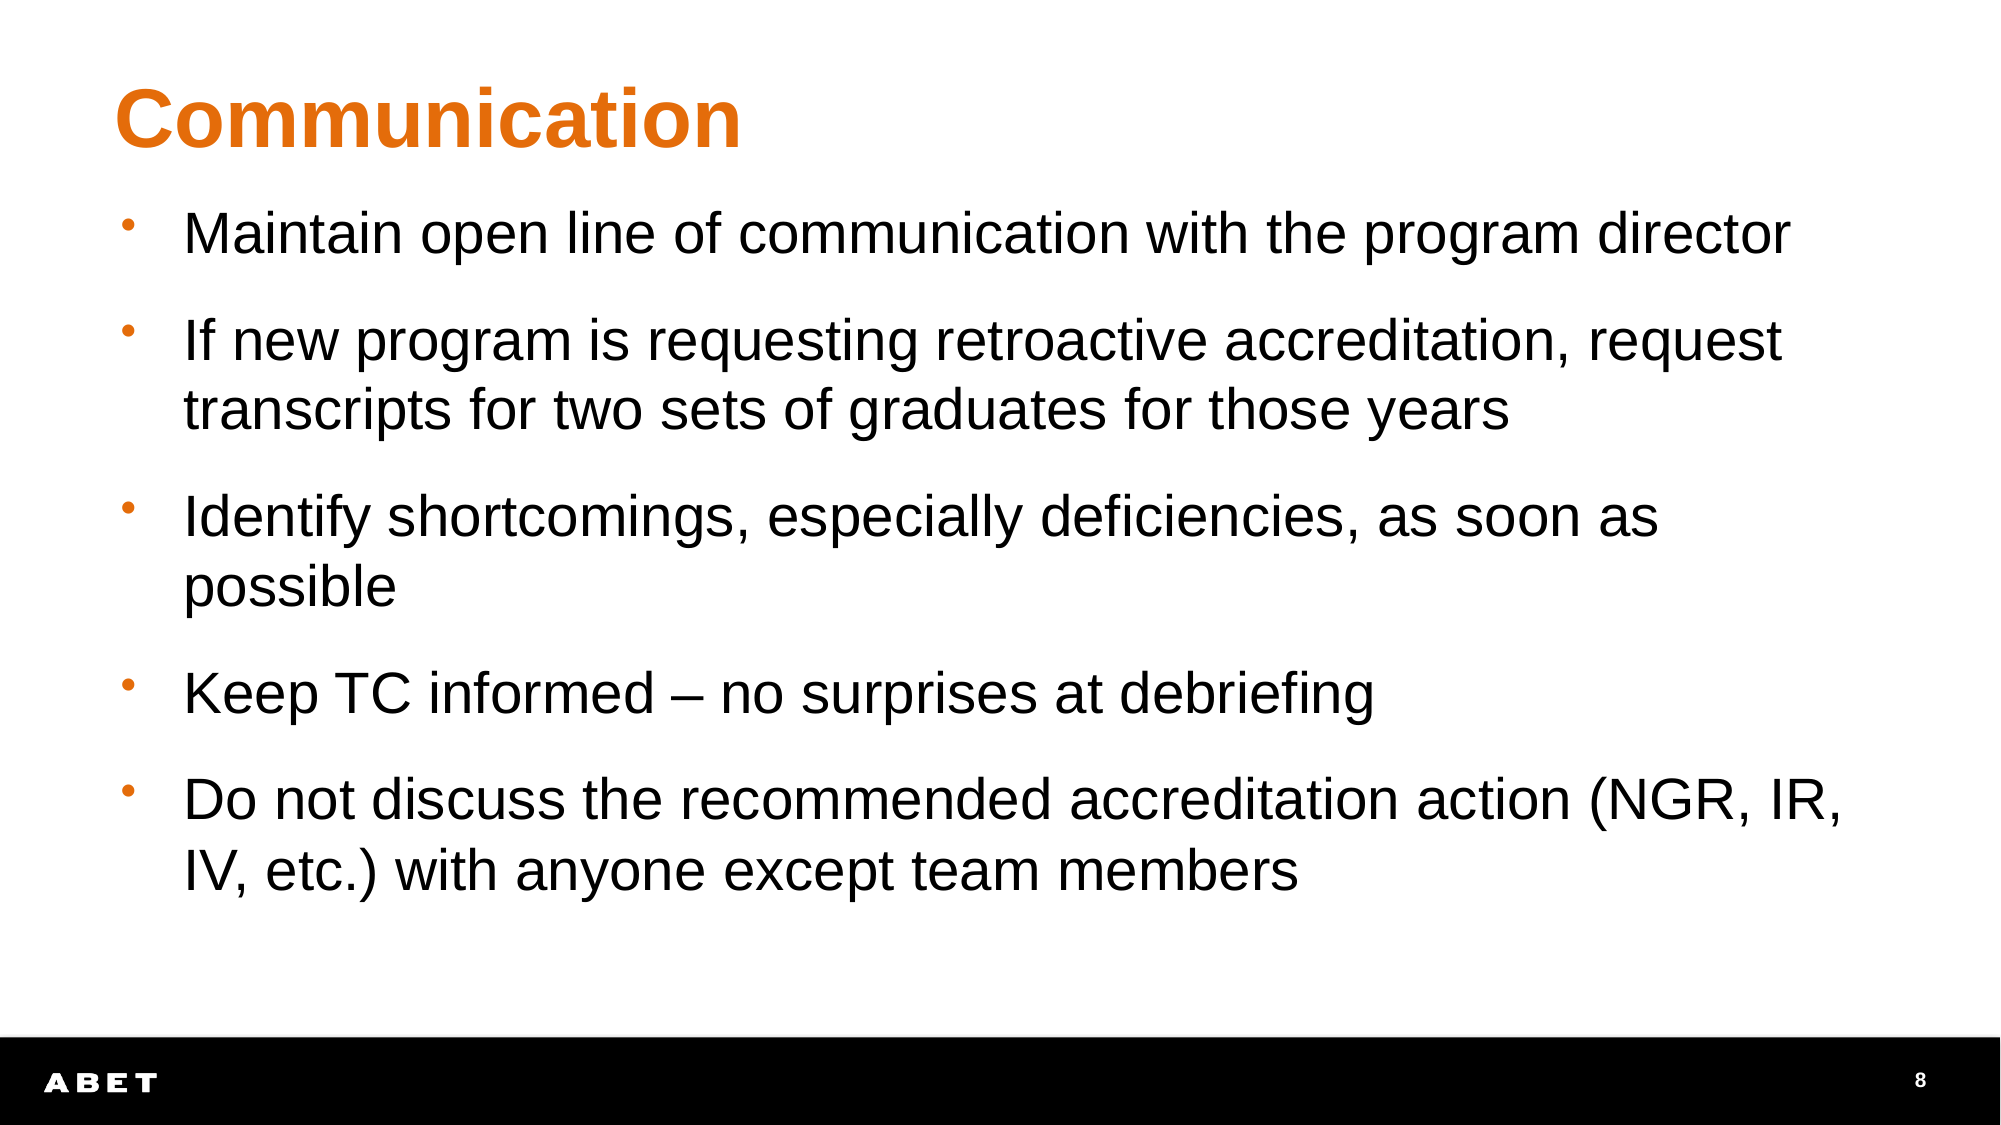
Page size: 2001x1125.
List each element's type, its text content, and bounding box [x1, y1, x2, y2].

list Maintain open line of communication with the program director If new program is requesting retroactive accreditation, request transcripts for two sets of graduates for those years Identify shortcomings, especially deficiencies, as soon as possible Keep TC informed – no surprises at debriefing Do not discuss the recommended accreditation action (NGR, IR, IV, etc.) with anyone except team members [99, 187, 1900, 958]
picture [16, 1052, 184, 1113]
title Communication [99, 57, 1900, 187]
